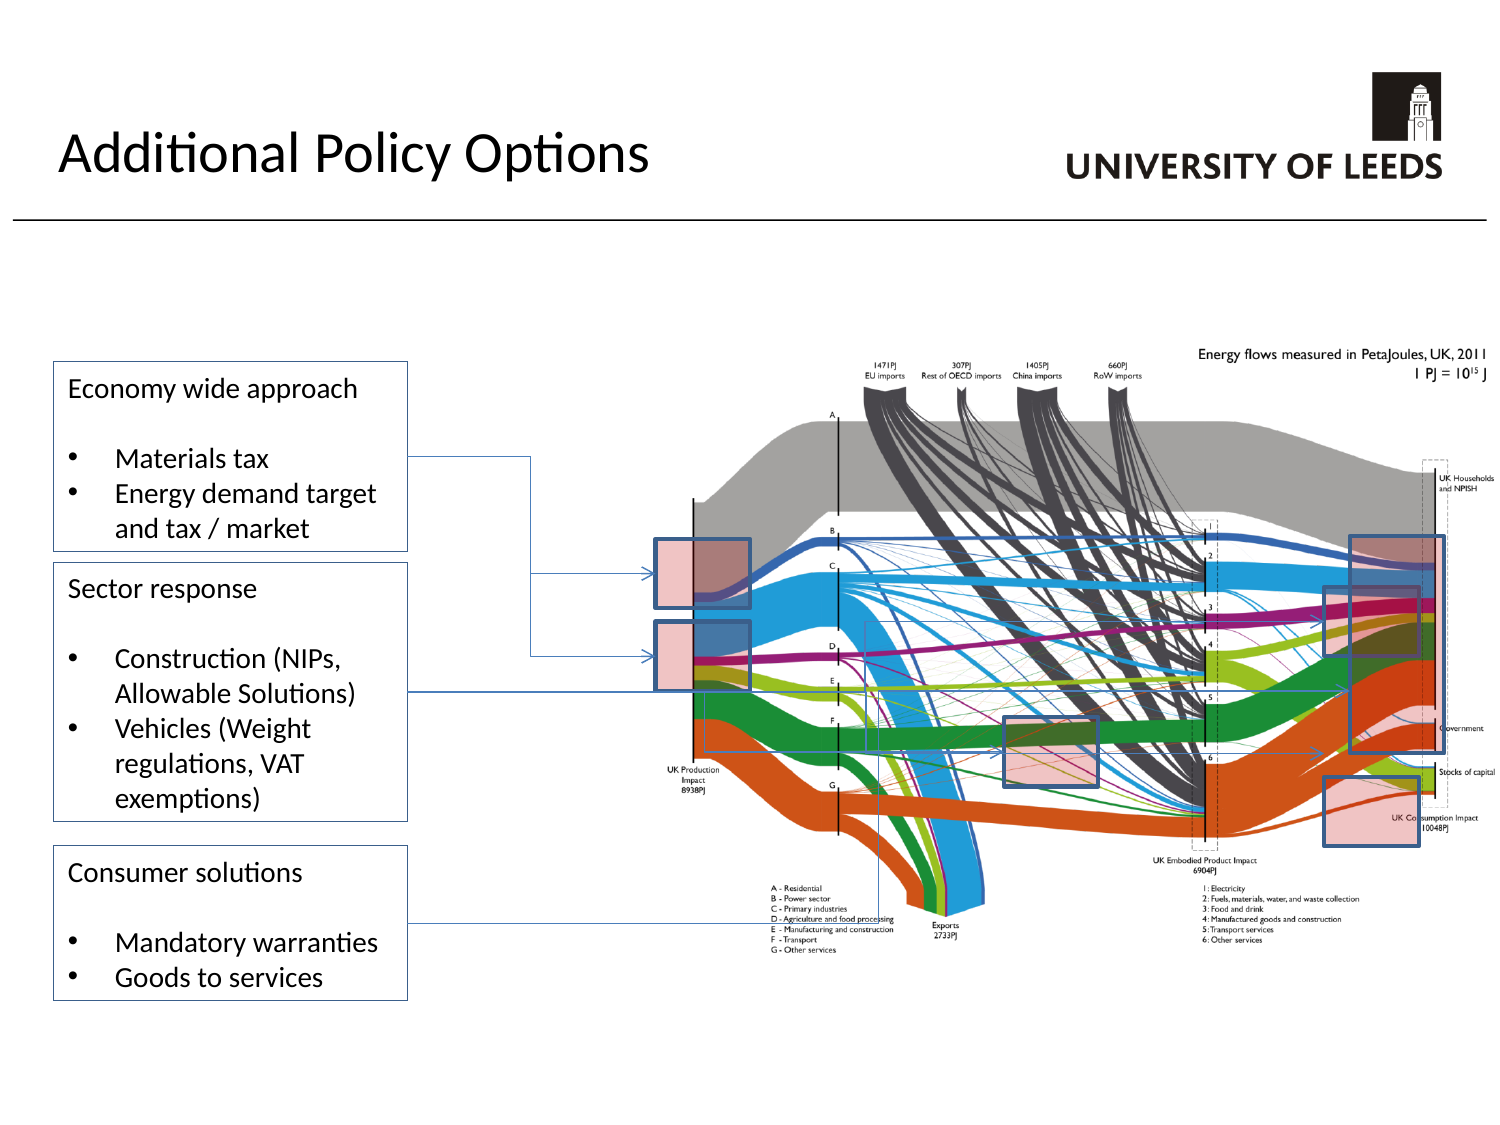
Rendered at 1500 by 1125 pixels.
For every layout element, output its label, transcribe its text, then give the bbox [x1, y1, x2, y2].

picture [1067, 72, 1442, 179]
text_box Sector response Construction (NIPs, Allowable Solutions) Vehicles (Weight regulations, VAT exemptions) [53, 562, 402, 822]
text_box Additional Policy Options [58, 69, 859, 191]
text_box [407, 457, 656, 620]
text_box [407, 690, 1350, 925]
text_box Consumer solutions Mandatory warranties Goods to services [53, 845, 408, 1001]
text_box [407, 621, 1325, 690]
text_box Economy wide approach Materials tax Energy demand target and tax / market [53, 361, 408, 552]
picture [667, 346, 1496, 965]
